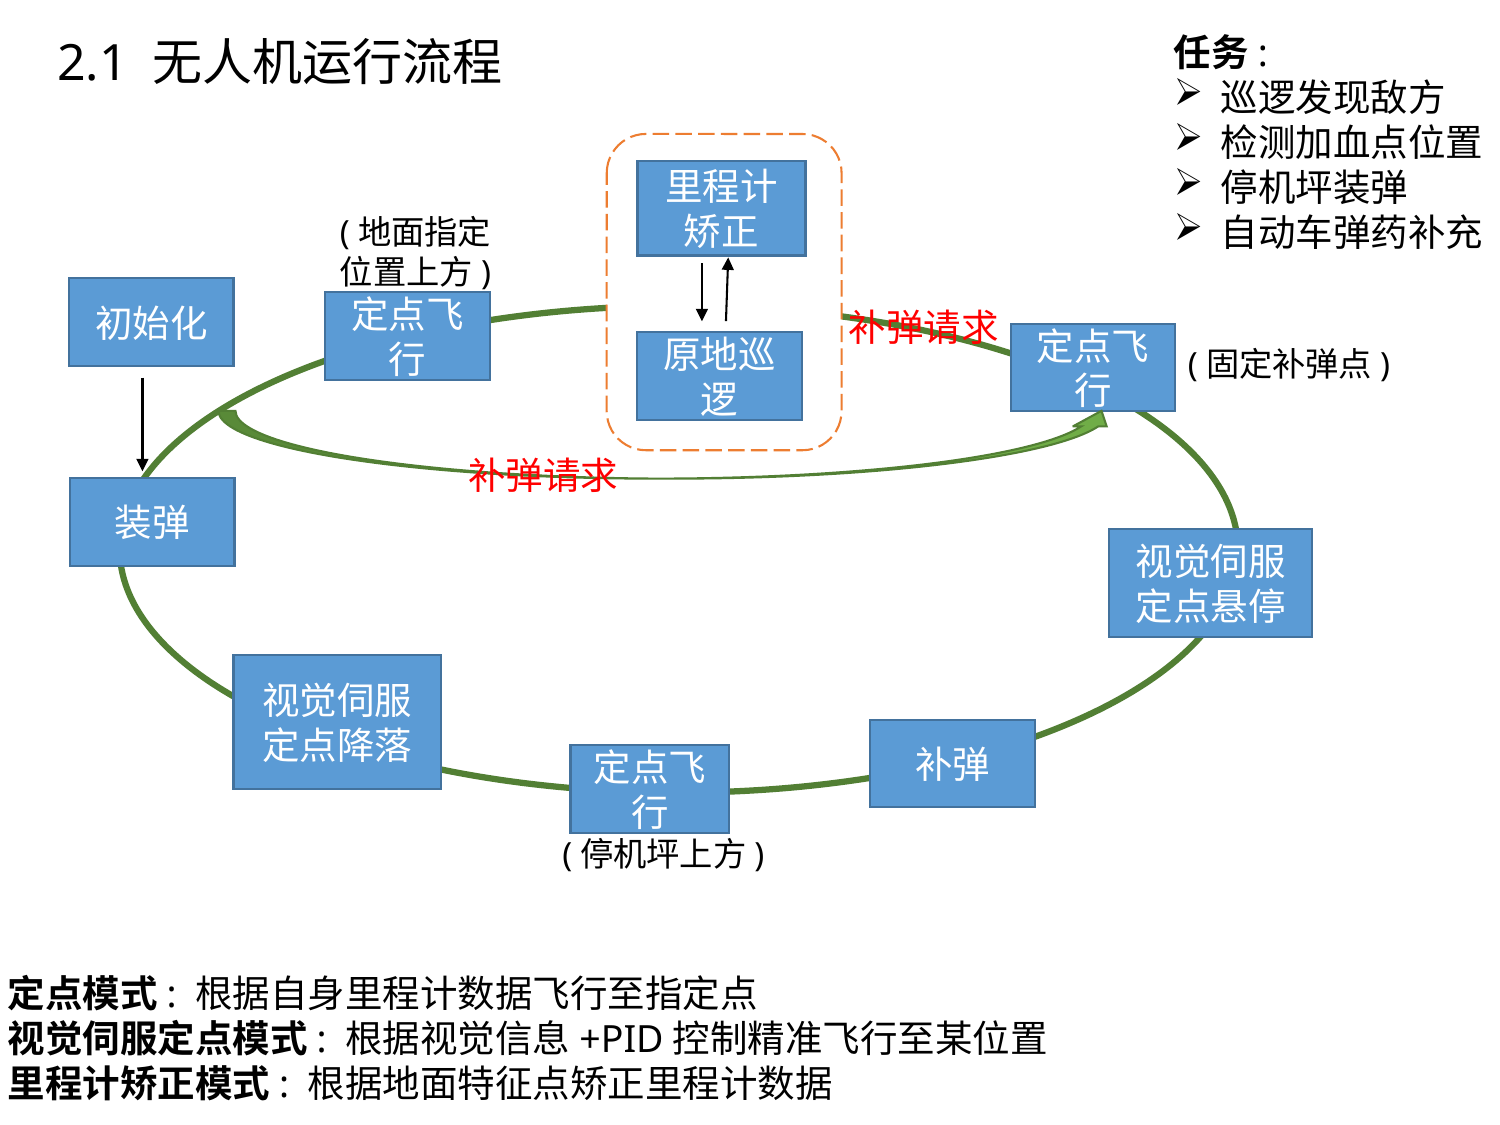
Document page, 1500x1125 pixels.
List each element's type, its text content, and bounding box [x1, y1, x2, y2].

text_box 定点飞行 [324, 291, 491, 381]
text_box 2.1 无人机运行流程 [42, 22, 518, 98]
text_box [710, 357, 1095, 477]
text_box (停机坪上方) [547, 825, 790, 880]
text_box 原地巡逻 [636, 331, 803, 421]
text_box [120, 410, 1237, 793]
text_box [725, 257, 729, 322]
text_box 装弹 [69, 477, 236, 567]
text_box 补弹请求 [453, 444, 710, 505]
text_box (地面指定位置上方) [325, 203, 512, 299]
text_box [605, 132, 843, 452]
text_box 补弹 [869, 719, 1036, 808]
text_box 定点飞行 [569, 744, 730, 825]
text_box (固定补弹点) [1173, 335, 1408, 391]
text_box 初始化 [68, 277, 235, 367]
text_box 里程计矫正 [636, 160, 807, 257]
text_box 任务: 巡逻发现敌方 检测加血点位置 停机坪装弹 自动车弹药补充 [1159, 21, 1499, 262]
text_box 定点模式: 根据自身里程计数据飞行至指定点 视觉伺服定点模式: 根据视觉信息+PID控制精准飞行至某位置 里程计矫正模式: 根据地面特征点矫正里程计数据 [0, 962, 1063, 1113]
text_box 视觉伺服定点降落 [232, 654, 442, 790]
text_box 补弹请求 [834, 296, 1019, 357]
text_box 定点飞行 [1010, 323, 1176, 412]
text_box 视觉伺服定点悬停 [1108, 528, 1313, 638]
text_box [219, 306, 621, 468]
text_box [217, 409, 453, 472]
text_box [710, 409, 1109, 480]
